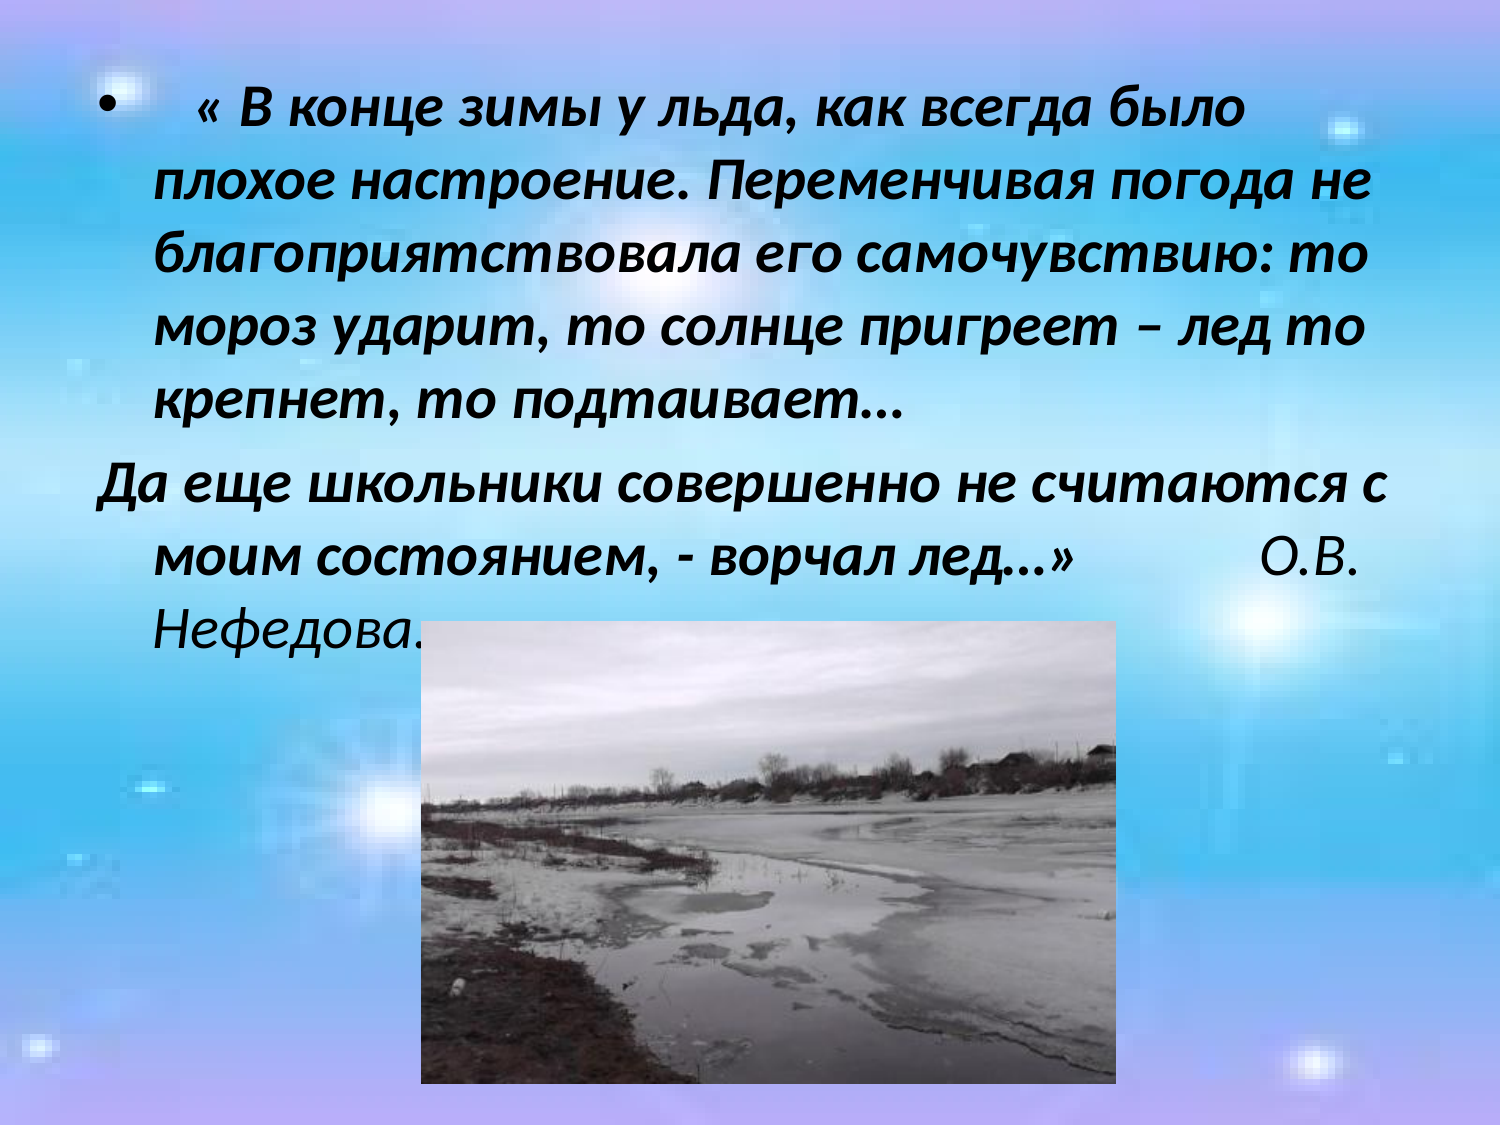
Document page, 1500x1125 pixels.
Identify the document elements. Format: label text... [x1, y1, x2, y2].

list « В конце зимы у льда, как всегда было плохое настроение. Переменчивая погода не благоприятствовала его самочувствию: то мороз ударит, то солнце пригреет – лед то крепнет, то подтаивает… Да еще школьники совершенно не считаются с моим состоянием, - ворчал лед…» О.В. Нефедова. [82, 58, 1432, 680]
picture [0, 0, 1500, 1125]
